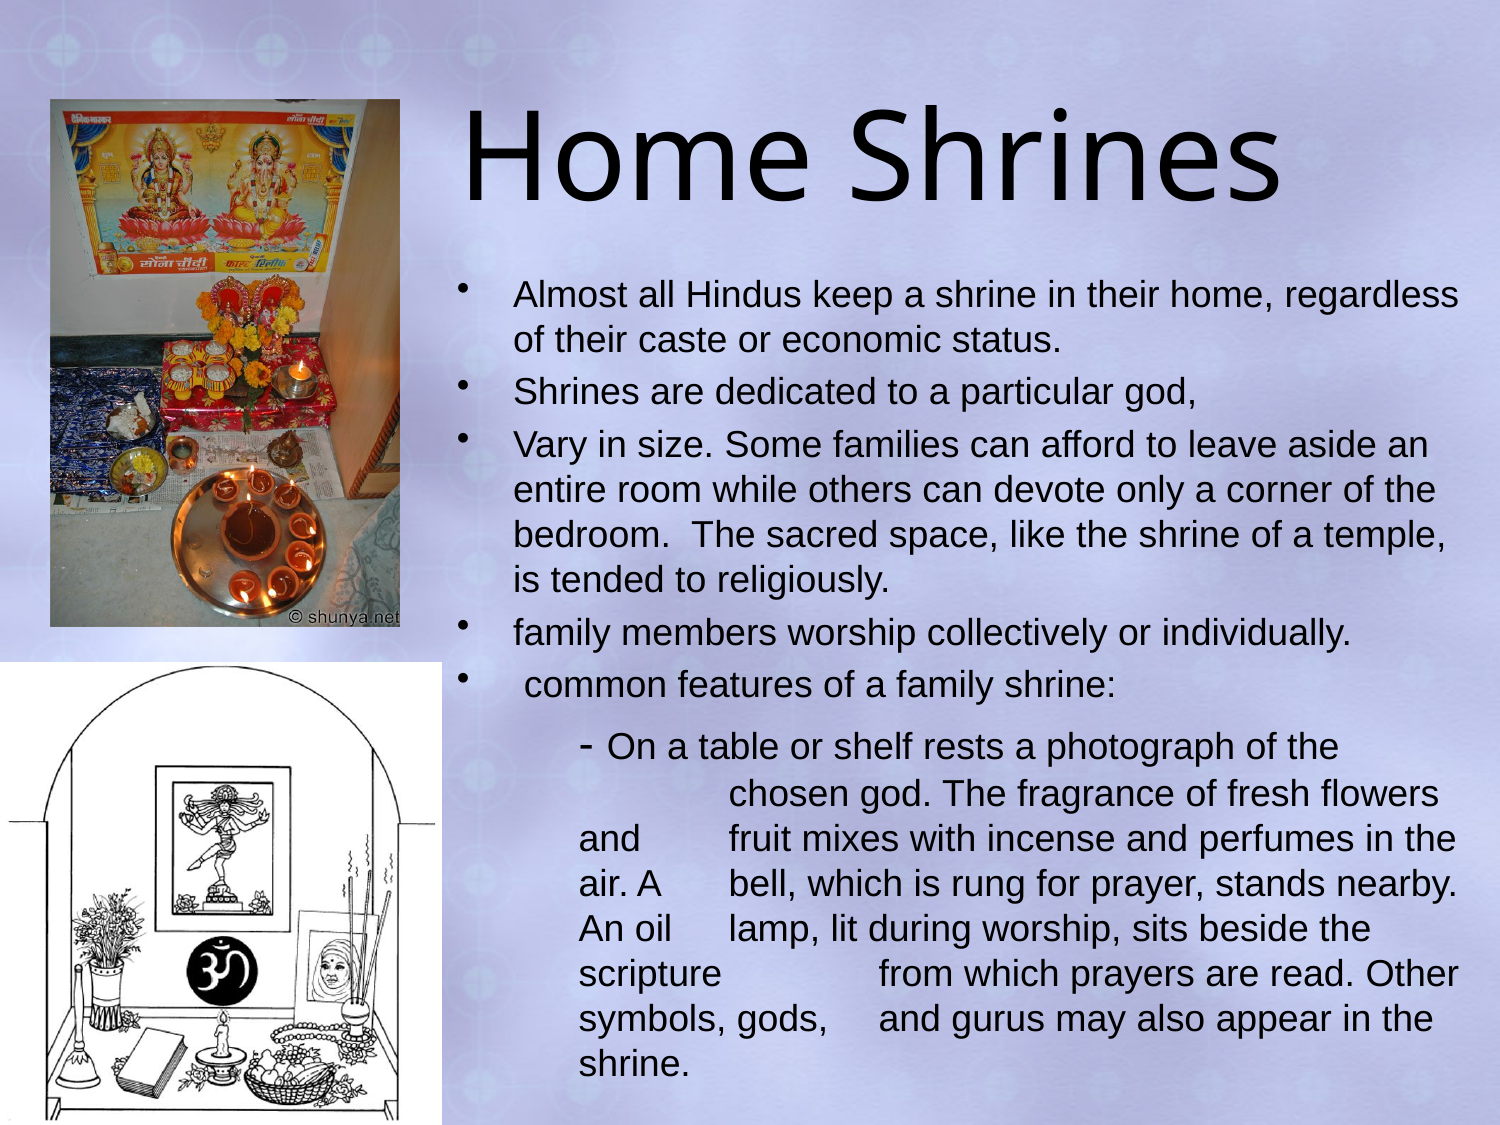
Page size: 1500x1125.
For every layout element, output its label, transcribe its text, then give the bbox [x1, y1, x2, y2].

list Almost all Hindus keep a shrine in their home, regardless of their caste or economic status. Shrines are dedicated to a particular god, Vary in size. Some families can afford to leave aside an entire room while others can devote only a corner of the bedroom. The sacred space, like the shrine of a temple, is tended to religiously. family members worship collectively or individually. common features of a family shrine: - On a table or shelf rests a photograph of the chosen god. The fragrance of fresh flowers and fruit mixes with incense and perfumes in the air. A bell, which is rung for prayer, stands nearby. An oil lamp, lit during worship, sits beside the scripture from which prayers are read. Other symbols, gods, and gurus may also appear in the shrine. [441, 262, 1480, 1006]
title Home Shrines [443, 44, 1480, 233]
picture [0, 0, 1500, 1125]
